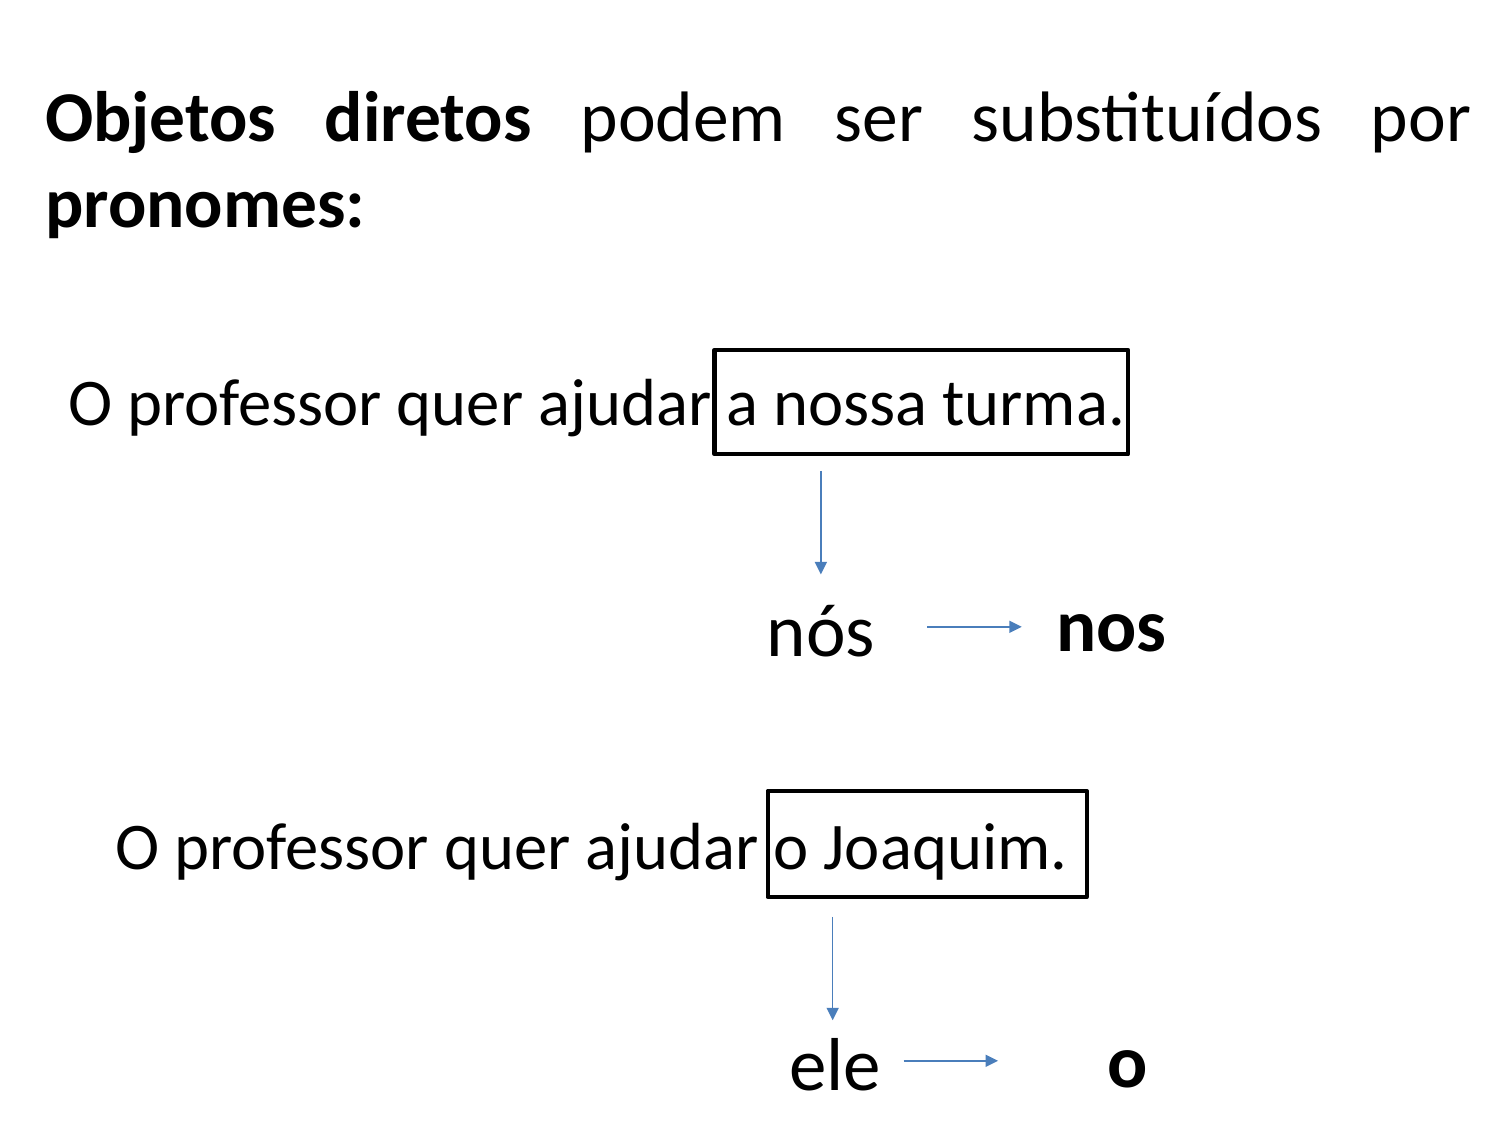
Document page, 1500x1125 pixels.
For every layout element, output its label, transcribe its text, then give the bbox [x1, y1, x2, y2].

title Objetos diretos podem ser substituídos por pronomes: [30, 62, 1487, 250]
list O professor quer ajudar a nossa turma. [53, 258, 1341, 471]
text_box nos [1034, 567, 1189, 676]
text_box ele [758, 1006, 913, 1115]
text_box o [1051, 1003, 1205, 1112]
text_box nós [744, 572, 898, 681]
text_box O professor quer ajudar o Joaquim. [100, 701, 1388, 915]
